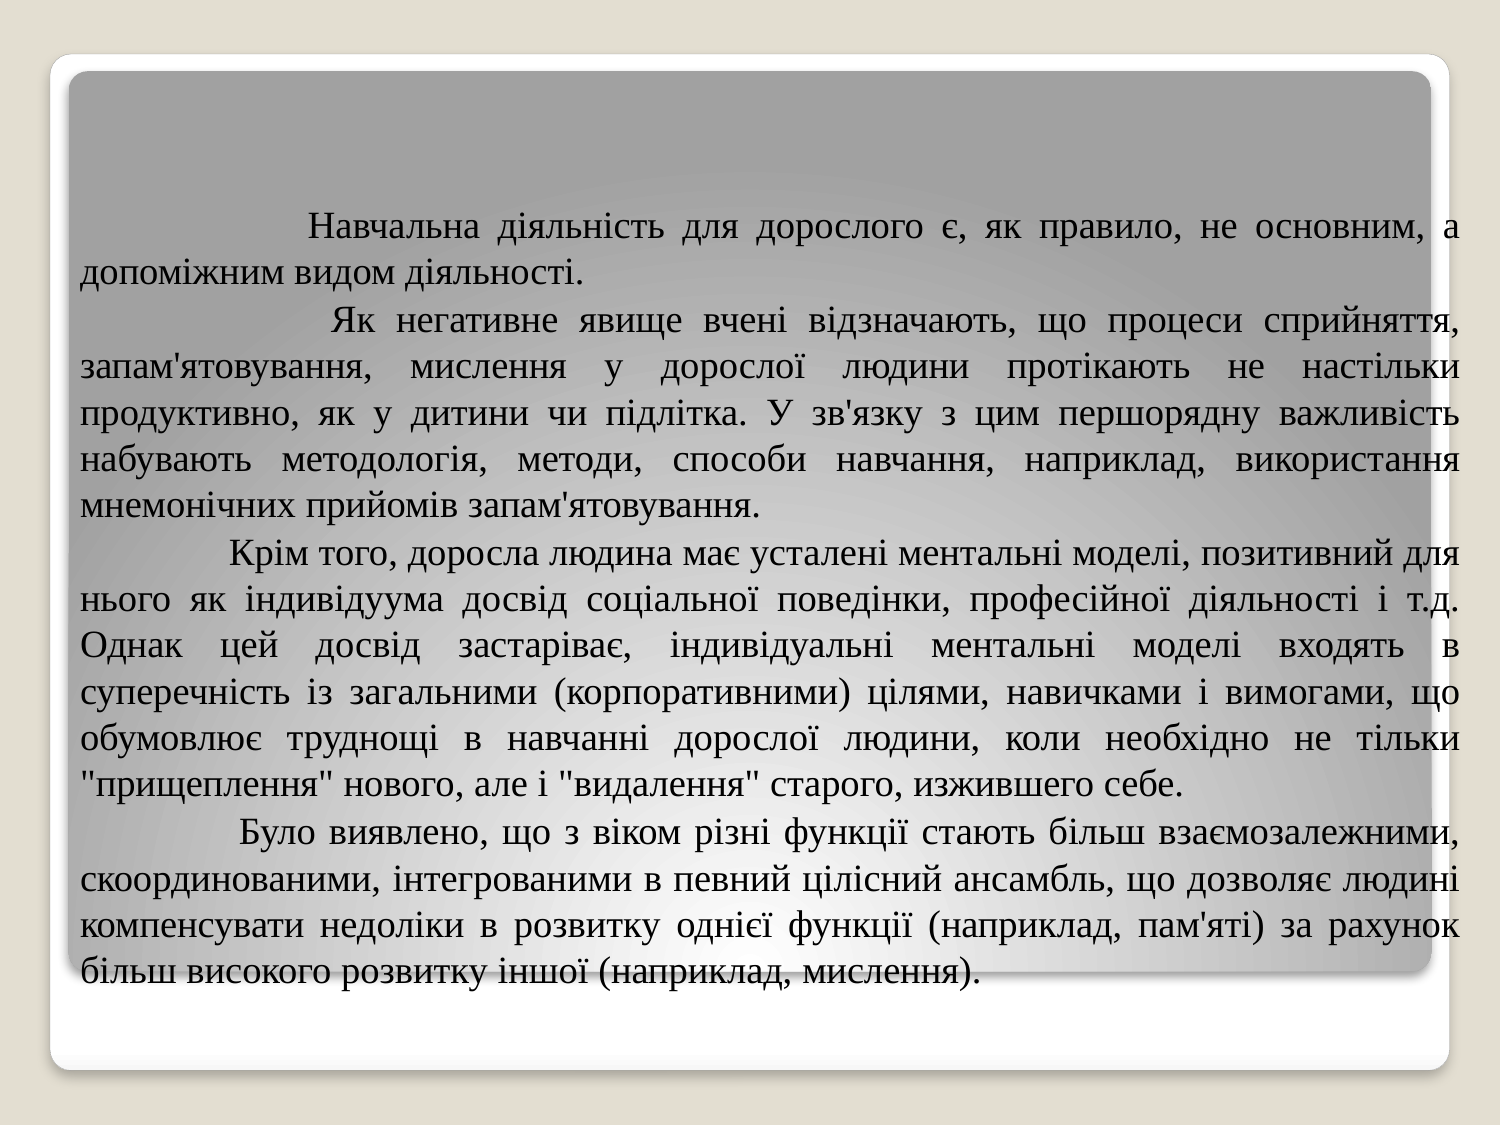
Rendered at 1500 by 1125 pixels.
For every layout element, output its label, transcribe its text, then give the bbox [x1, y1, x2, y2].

list Навчальна діяльність для дорослого є, як правило, не основним, а допоміжним видом діяльності. Як негативне явище вчені відзначають, що процеси сприйняття, запам'ятовування, мислення у дорослої людини протікають не настільки продуктивно, як у дитини чи підлітка. У зв'язку з цим першорядну важливість набувають методологія, методи, способи навчання, наприклад, використання мнемонічних прийомів запам'ятовування. Крім того, доросла людина має усталені ментальні моделі, позитивний для нього як індивідуума досвід соціальної поведінки, професійної діяльності і т.д. Однак цей досвід застаріває, індивідуальні ментальні моделі входять в суперечність із загальними (корпоративними) цілями, навичками і вимогами, що обумовлює труднощі в навчанні дорослої людини, коли необхідно не тільки "прищеплення" нового, але і "видалення" старого, изжившего себе. Було виявлено, що з віком різні функції стають більш взаємозалежними, скоординованими, інтегрованими в певний цілісний ансамбль, що дозволяє людині компенсувати недоліки в розвитку однієї функції (наприклад, пам'яті) за рахунок більш високого розвитку іншої (наприклад, мислення). [50, 184, 1475, 1035]
